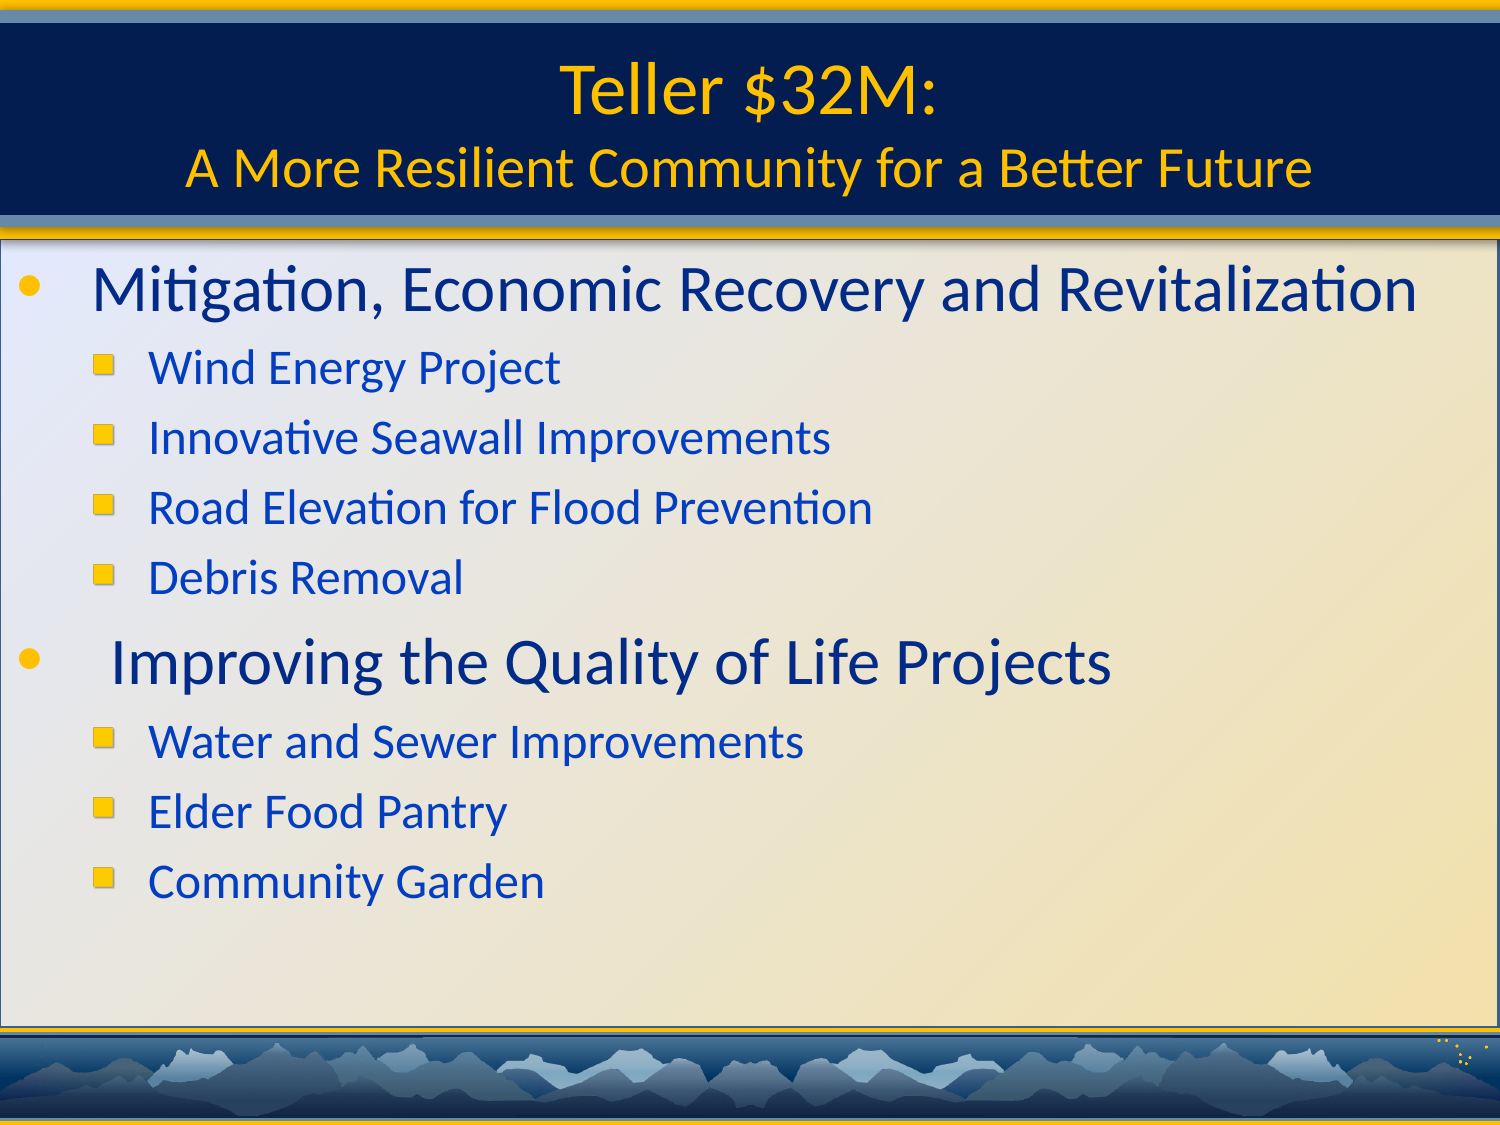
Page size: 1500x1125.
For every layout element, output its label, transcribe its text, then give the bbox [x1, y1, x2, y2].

picture [91, 352, 117, 378]
picture [91, 795, 117, 821]
picture [91, 492, 117, 518]
picture [91, 725, 117, 751]
title Teller $32M: A More Resilient Community for a Better Future [0, 25, 1500, 213]
list Mitigation, Economic Recovery and Revitalization Wind Energy Project Innovative Seawall Improvements Road Elevation for Flood Prevention Debris Removal Improving the Quality of Life Projects Water and Sewer Improvements Elder Food Pantry Community Garden [1, 237, 1500, 1025]
picture [91, 562, 117, 588]
picture [91, 422, 117, 448]
picture [0, 1028, 1500, 1125]
picture [91, 865, 117, 891]
